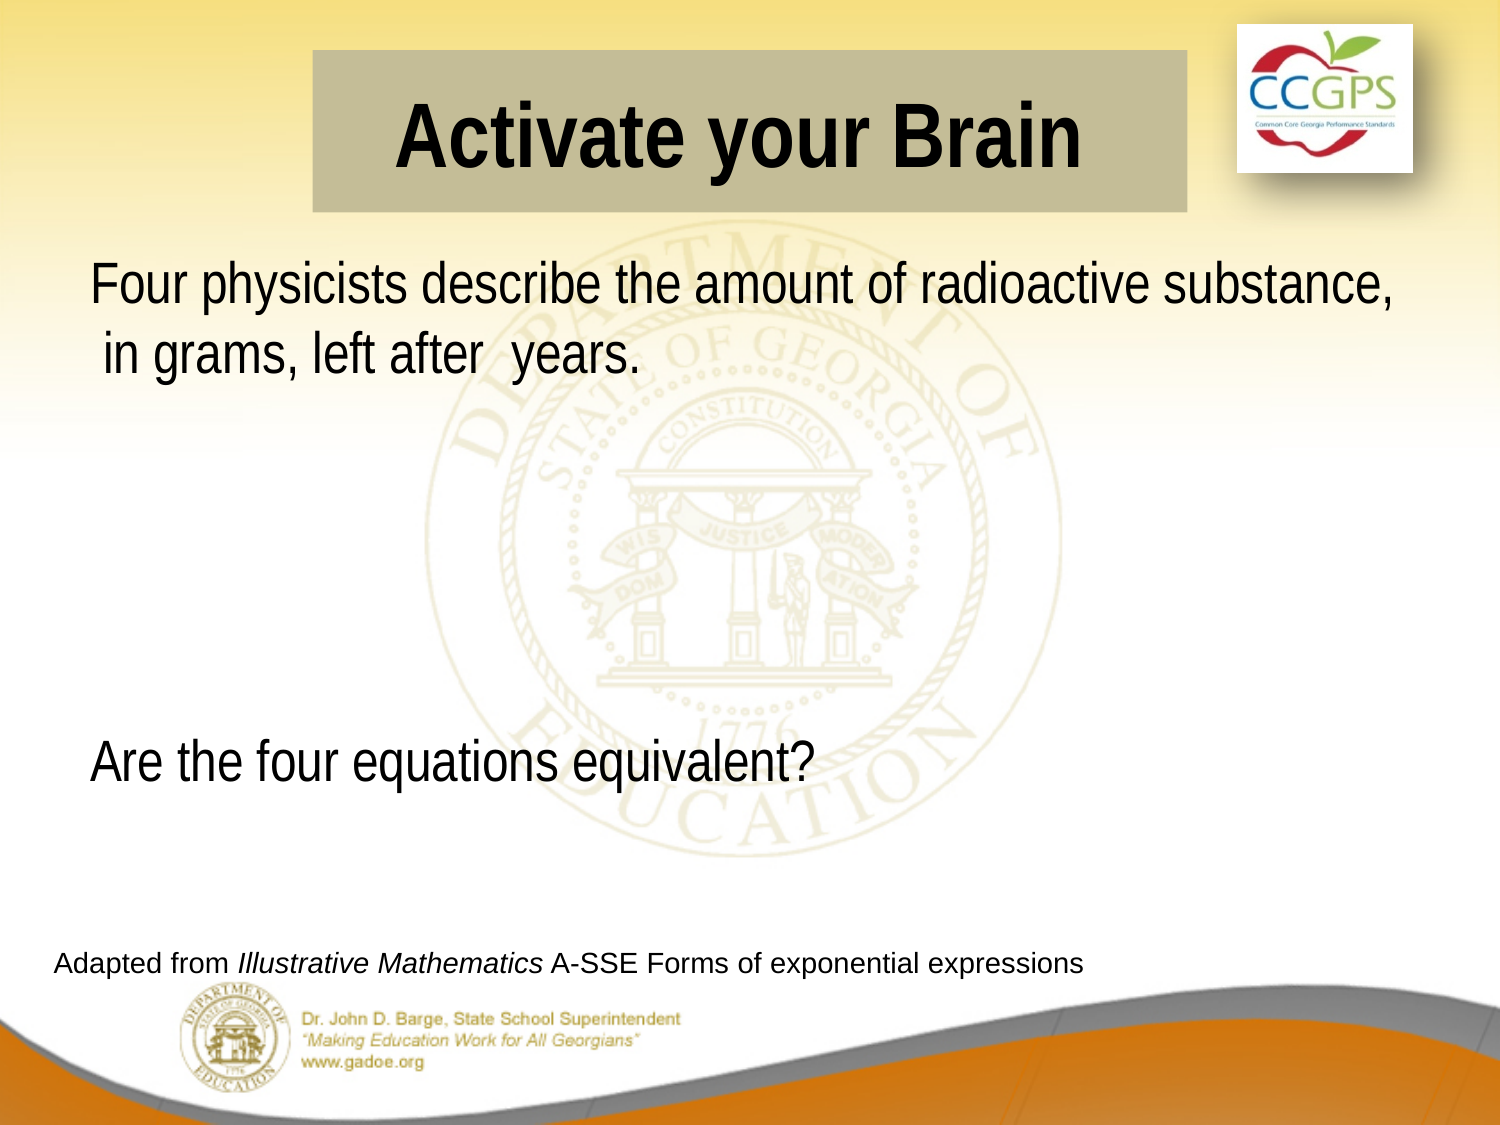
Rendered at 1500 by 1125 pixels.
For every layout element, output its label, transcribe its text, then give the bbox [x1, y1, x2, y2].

title Activate your Brain [312, 49, 1188, 213]
picture [0, 0, 1500, 1125]
text_box Adapted from Illustrative Mathematics A-SSE Forms of exponential expressions [38, 936, 1100, 987]
